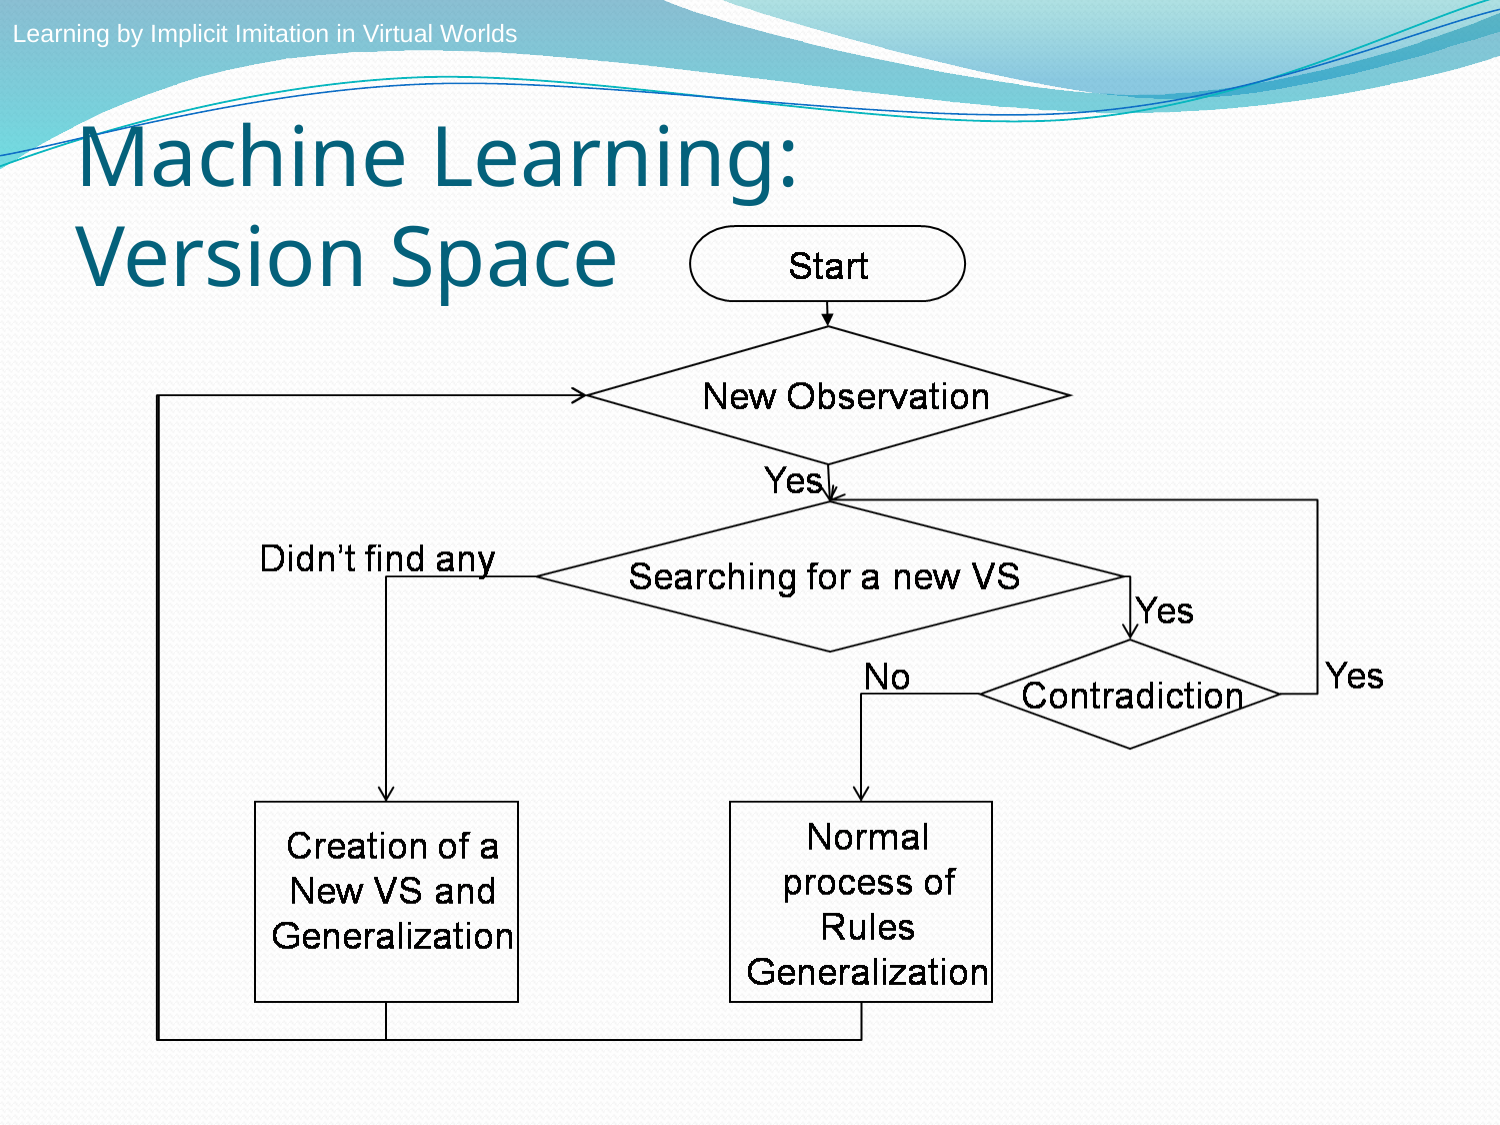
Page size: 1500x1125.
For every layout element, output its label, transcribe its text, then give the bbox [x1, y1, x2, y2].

picture [154, 224, 1426, 1043]
table_cell ≈ 40 minutes [148, 227, 154, 303]
title Machine Learning: Version Space [75, 115, 1425, 303]
footer Learning by Implicit Imitation in Virtual Worlds [12, 0, 563, 48]
